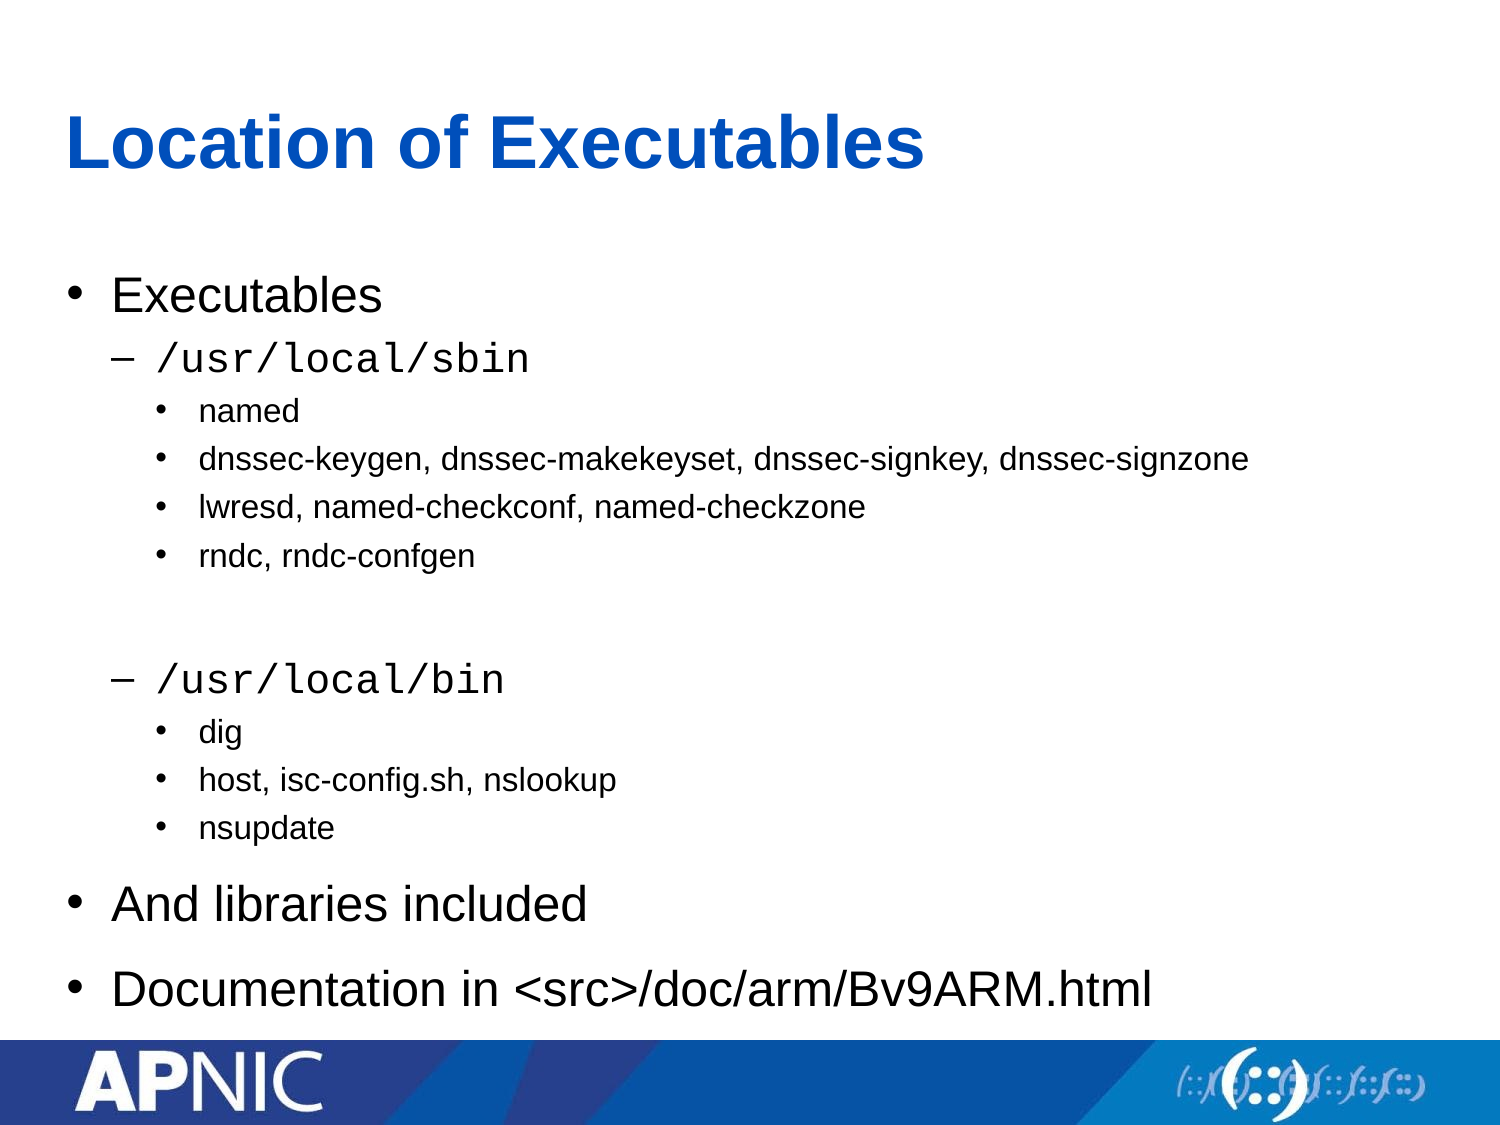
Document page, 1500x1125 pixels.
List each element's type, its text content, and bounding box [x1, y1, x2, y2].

list Executables /usr/local/sbin named dnssec-keygen, dnssec-makekeyset, dnssec-signkey, dnssec-signzone lwresd, named-checkconf, named-checkzone rndc, rndc-confgen /usr/local/bin dig host, isc-config.sh, nslookup nsupdate And libraries included Documentation in <src>/doc/arm/Bv9ARM.html [66, 262, 1437, 1012]
picture [0, 1040, 1500, 1125]
title Location of Executables [64, 45, 1436, 233]
